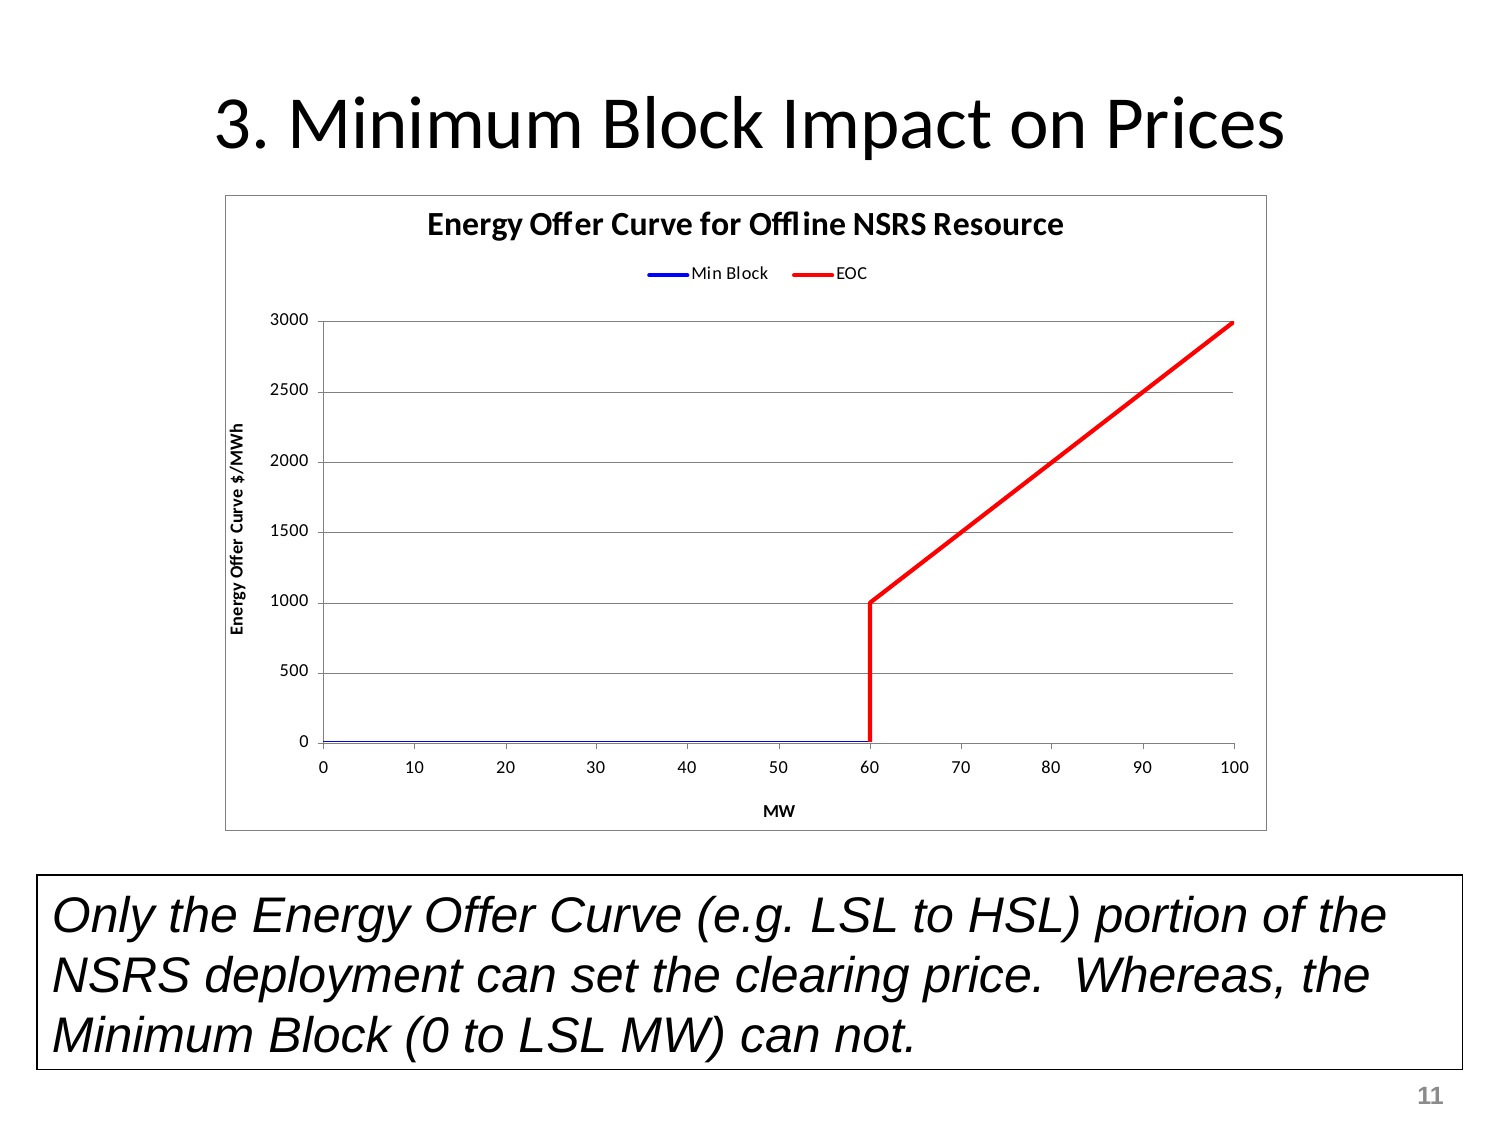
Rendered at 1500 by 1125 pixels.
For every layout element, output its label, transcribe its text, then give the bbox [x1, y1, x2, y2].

title 3. Minimum Block Impact on Prices [74, 62, 1426, 176]
text_box 11 [1108, 1070, 1459, 1125]
picture [217, 187, 1276, 838]
text_box Only the Energy Offer Curve (e.g. LSL to HSL) portion of the NSRS deployment can set the clearing price. Whereas, the Minimum Block (0 to LSL MW) can not. [37, 874, 1463, 1070]
